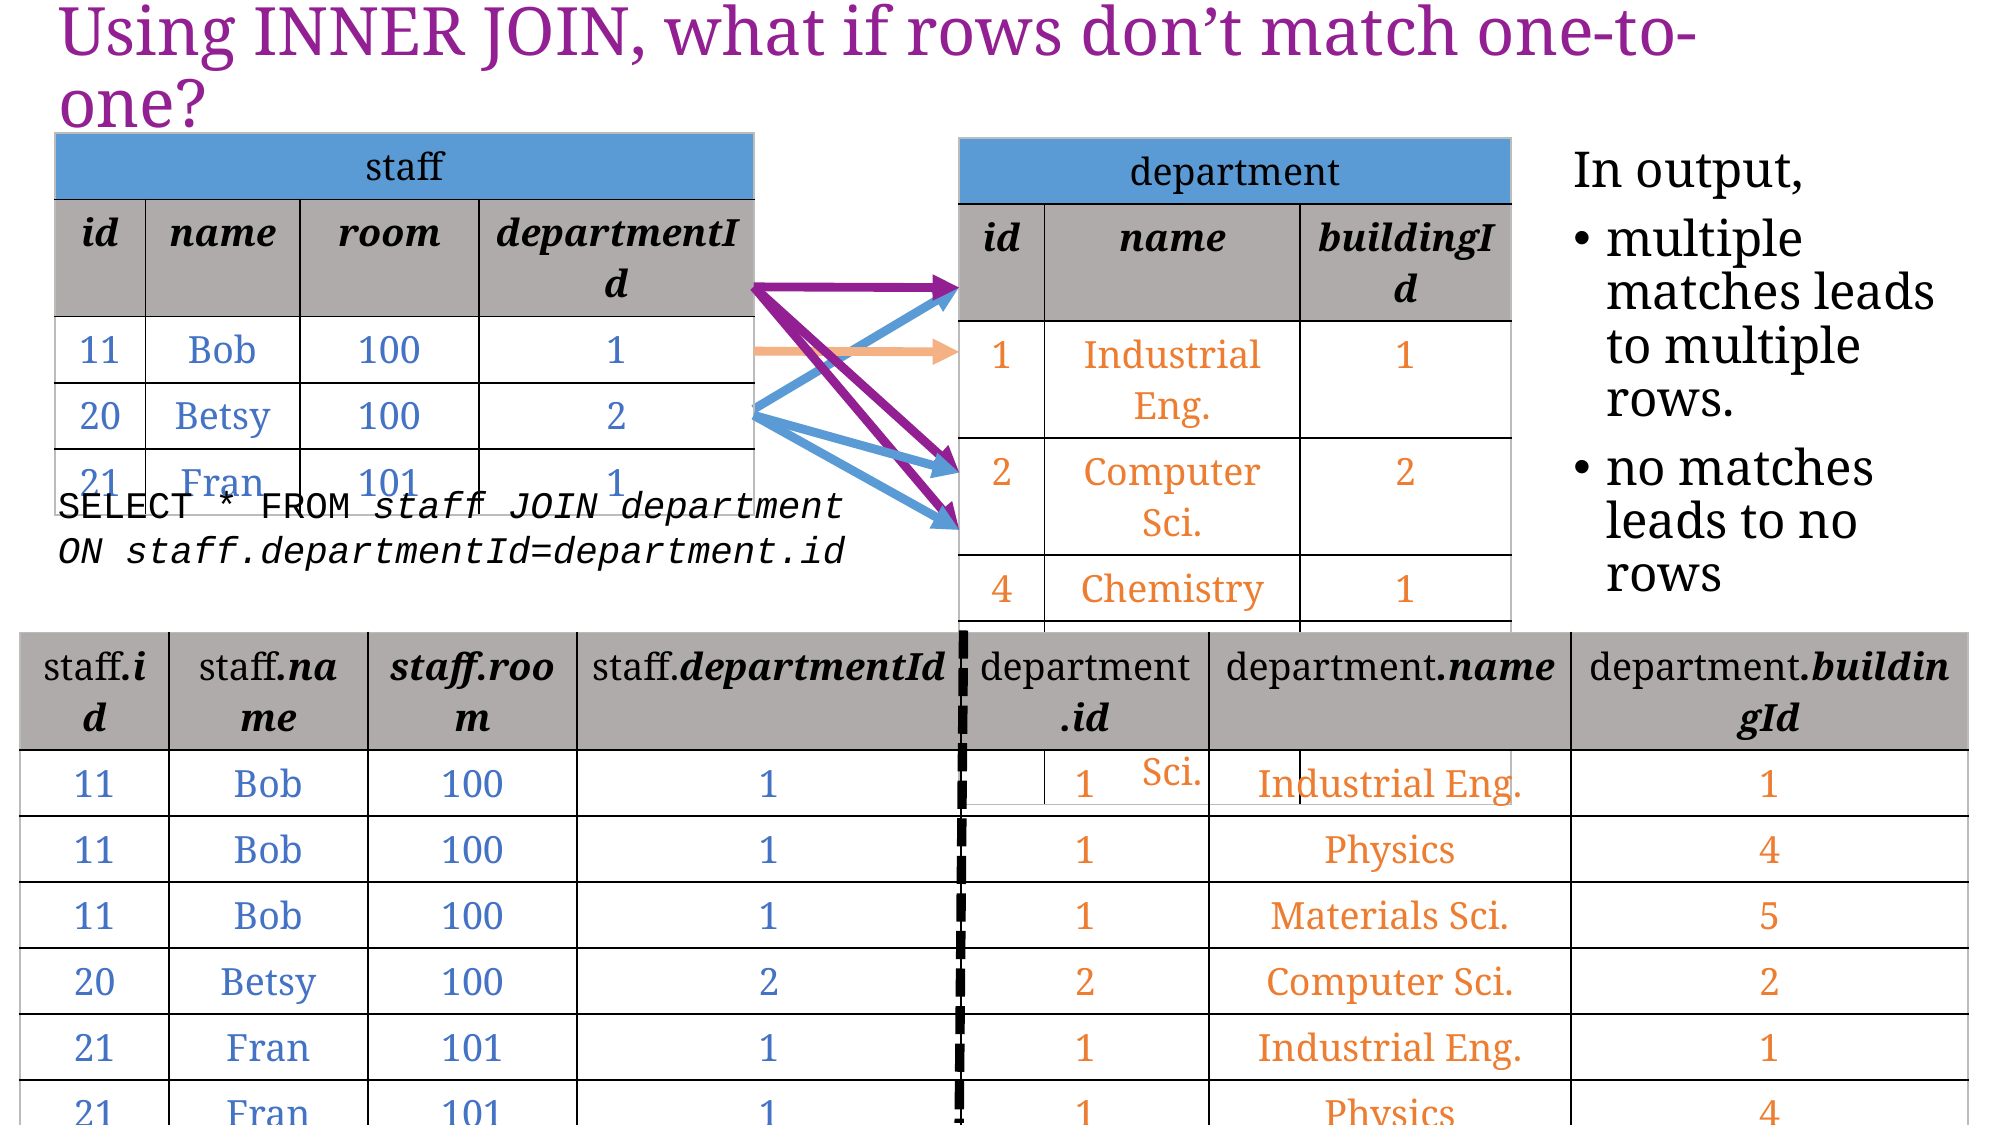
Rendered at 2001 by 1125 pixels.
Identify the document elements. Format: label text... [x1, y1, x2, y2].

table_cell 1 [1572, 751, 1967, 815]
table_cell Physics [1210, 817, 1570, 881]
table_cell 1 [578, 1015, 959, 1079]
table_header department.buildingId [1572, 633, 1967, 749]
table_cell Betsy [170, 949, 367, 1013]
table_cell name [146, 200, 299, 316]
table_cell id [960, 205, 1044, 320]
table_cell 1 [1301, 556, 1510, 620]
table_cell 4 [1572, 1081, 1967, 1125]
table_cell 100 [369, 949, 576, 1013]
table_cell 2 [480, 384, 753, 448]
table_header staff.id [21, 633, 168, 749]
table_cell 1 [578, 817, 959, 881]
table_cell departmentId [480, 200, 753, 316]
table_cell room [301, 200, 478, 316]
table_cell name [1045, 205, 1299, 320]
table_cell Physics [1210, 1081, 1570, 1125]
table_cell 1 [578, 883, 959, 947]
table_cell 4 [960, 556, 1044, 620]
table_cell 2 [1301, 439, 1510, 554]
table_cell Fran [170, 1015, 367, 1079]
table_cell Betsy [146, 384, 299, 448]
table_cell 11 [21, 883, 168, 947]
table_cell 11 [56, 317, 145, 382]
table_cell Bob [170, 883, 367, 947]
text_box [959, 630, 964, 1123]
table_cell Industrial Eng. [1045, 322, 1299, 437]
table_cell Industrial Eng. [1210, 1015, 1570, 1079]
table_cell Materials Sci. [1210, 883, 1570, 947]
table_cell Bob [170, 817, 367, 881]
table_cell id [56, 200, 145, 316]
table_cell 101 [301, 450, 478, 473]
table_header staff.name [170, 633, 367, 749]
table_cell 21 [21, 1081, 168, 1125]
table_cell 2 [578, 949, 959, 1013]
table_cell 2 [1572, 949, 1967, 1013]
table_cell Bob [146, 317, 299, 382]
table_cell 11 [21, 817, 168, 881]
table_cell 1 [960, 322, 1044, 437]
table_cell 100 [301, 317, 478, 382]
table_cell 21 [21, 1015, 168, 1079]
title Using INNER JOIN, what if rows don’t match one-to-one? [43, 12, 1775, 128]
table_cell 4 [1301, 622, 1510, 632]
table_cell 1 [964, 883, 1208, 947]
table_cell 1 [962, 1081, 1208, 1125]
table_cell Physics [1045, 622, 1299, 632]
table_header staff.room [369, 633, 576, 749]
table_cell 11 [21, 751, 168, 815]
table_cell 5 [1572, 883, 1967, 947]
table_cell Chemistry [1045, 556, 1299, 620]
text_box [753, 415, 960, 530]
table_header department.id [964, 633, 1208, 749]
table_cell 1 [480, 450, 753, 473]
table_cell 100 [369, 883, 576, 947]
table_cell 20 [56, 384, 145, 448]
table_cell 21 [56, 450, 145, 473]
list In output, multiple matches leads to multiple rows. no matches leads to no rows [1558, 137, 1969, 617]
table_header department [960, 139, 1510, 203]
table_cell 101 [369, 1015, 576, 1079]
table_header staff.departmentId [578, 633, 959, 749]
table_cell 1 [480, 317, 753, 382]
table_cell Computer Sci. [1210, 949, 1570, 1013]
table_cell Bob [170, 751, 367, 815]
table_cell 1 [1572, 1015, 1967, 1079]
table_cell buildingId [1301, 205, 1510, 320]
table_cell Industrial Eng. [1210, 751, 1570, 815]
table_cell Fran [146, 450, 299, 473]
table_cell 2 [964, 949, 1208, 1013]
table_cell 2 [960, 439, 1044, 554]
table_cell 20 [21, 949, 168, 1013]
table_cell 4 [1572, 817, 1967, 881]
table_cell 1 [1301, 322, 1510, 437]
table_cell 1 [578, 1081, 960, 1125]
table_cell 1 [960, 622, 1044, 632]
table_cell 100 [369, 817, 576, 881]
table_cell Fran [170, 1081, 367, 1125]
table_cell 100 [301, 384, 478, 448]
table_header department.name [1210, 633, 1570, 749]
table_cell 1 [964, 817, 1208, 881]
table_cell 101 [369, 1081, 576, 1125]
table_cell 100 [369, 751, 576, 815]
table_cell 1 [578, 751, 959, 815]
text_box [753, 286, 960, 415]
table_header staff [56, 134, 753, 199]
table_cell 1 [964, 751, 1208, 815]
table_cell Computer Sci. [1045, 439, 1299, 554]
table_cell 1 [964, 1015, 1208, 1079]
text_box SELECT * FROM staff JOIN department ON staff.departmentId=department.id [43, 473, 886, 579]
